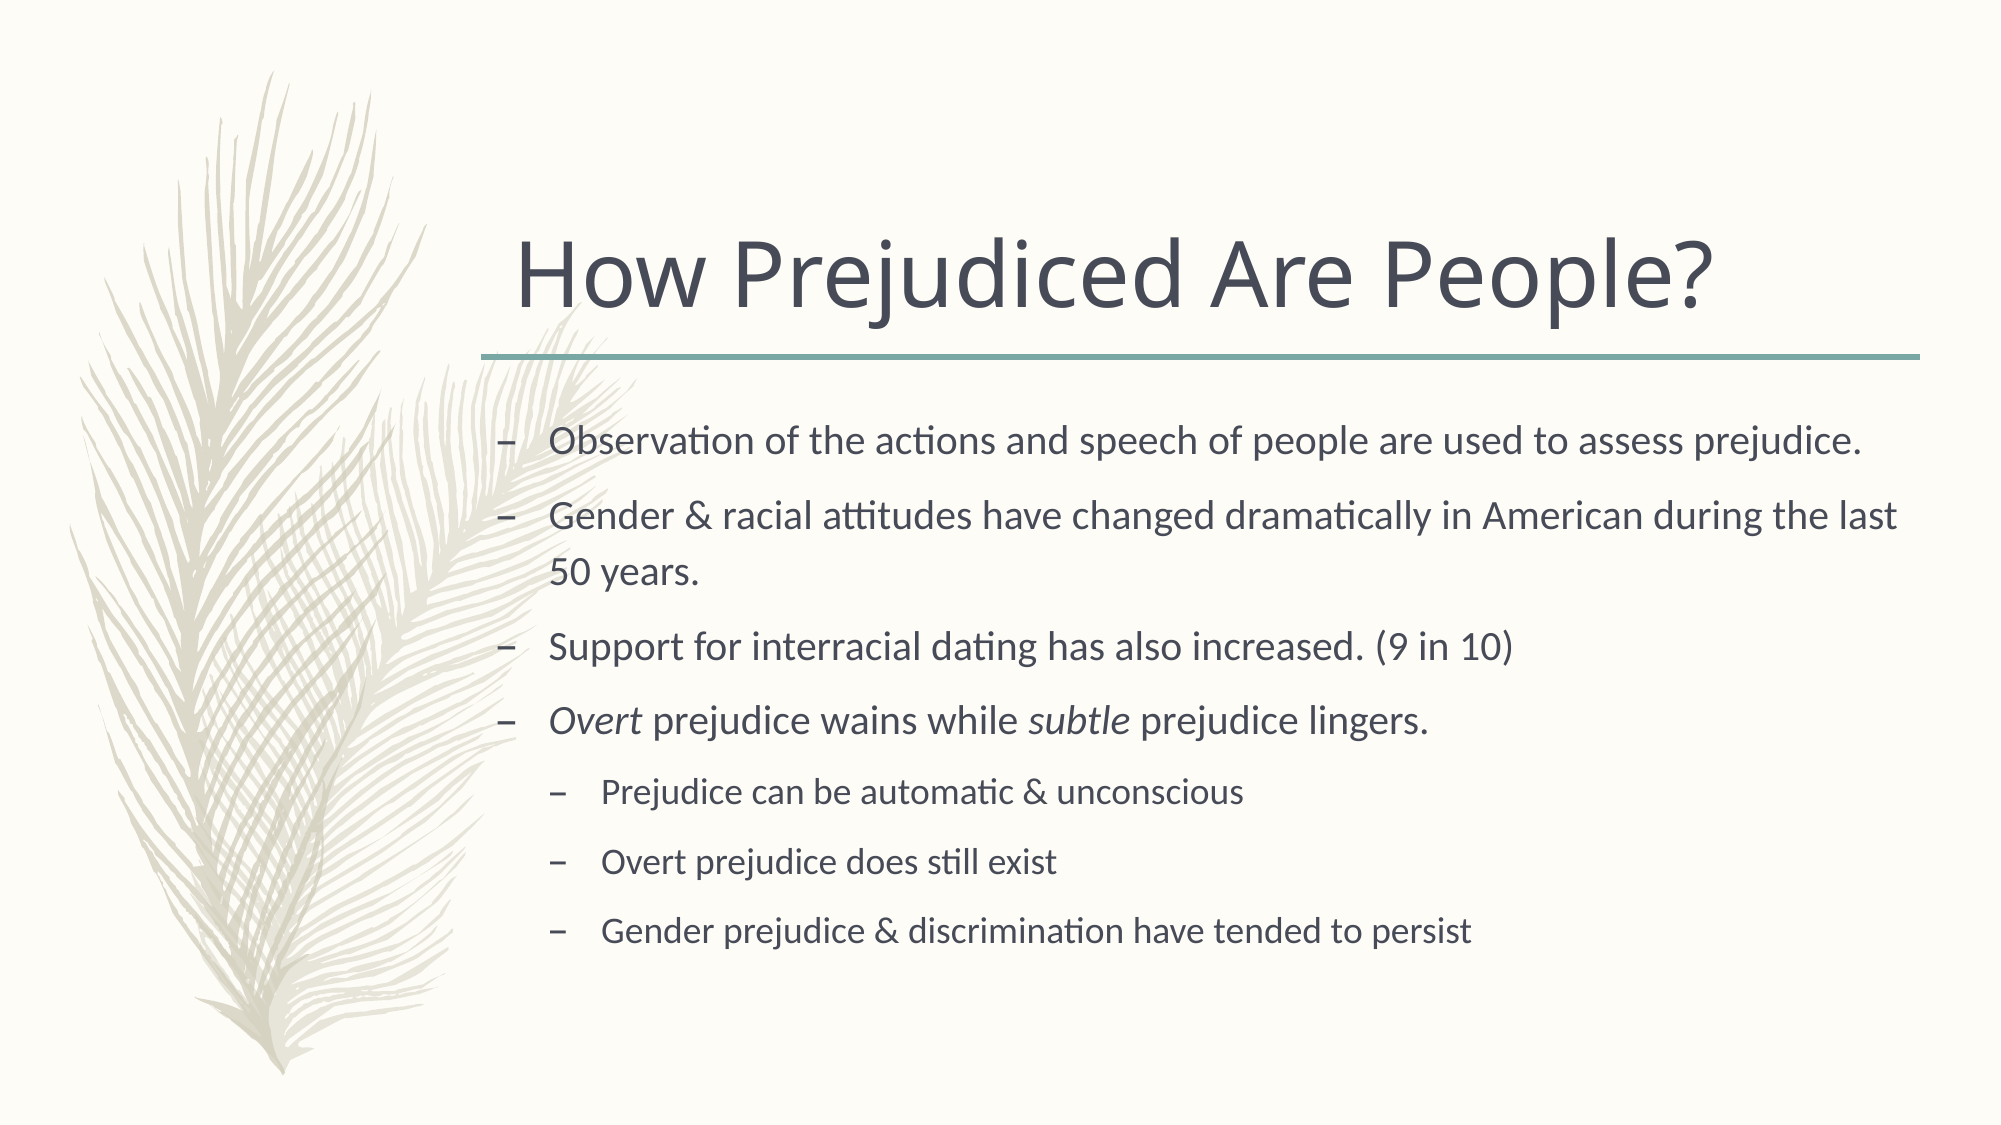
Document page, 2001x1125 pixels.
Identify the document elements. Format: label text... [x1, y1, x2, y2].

title How Prejudiced Are People? [498, 212, 1938, 469]
list Observation of the actions and speech of people are used to assess prejudice. Gender & racial attitudes have changed dramatically in American during the last 50 years. Support for interracial dating has also increased. (9 in 10) Overt prejudice wains while subtle prejudice lingers. Prejudice can be automatic & unconscious Overt prejudice does still exist Gender prejudice & discrimination have tended to persist [481, 399, 1920, 999]
